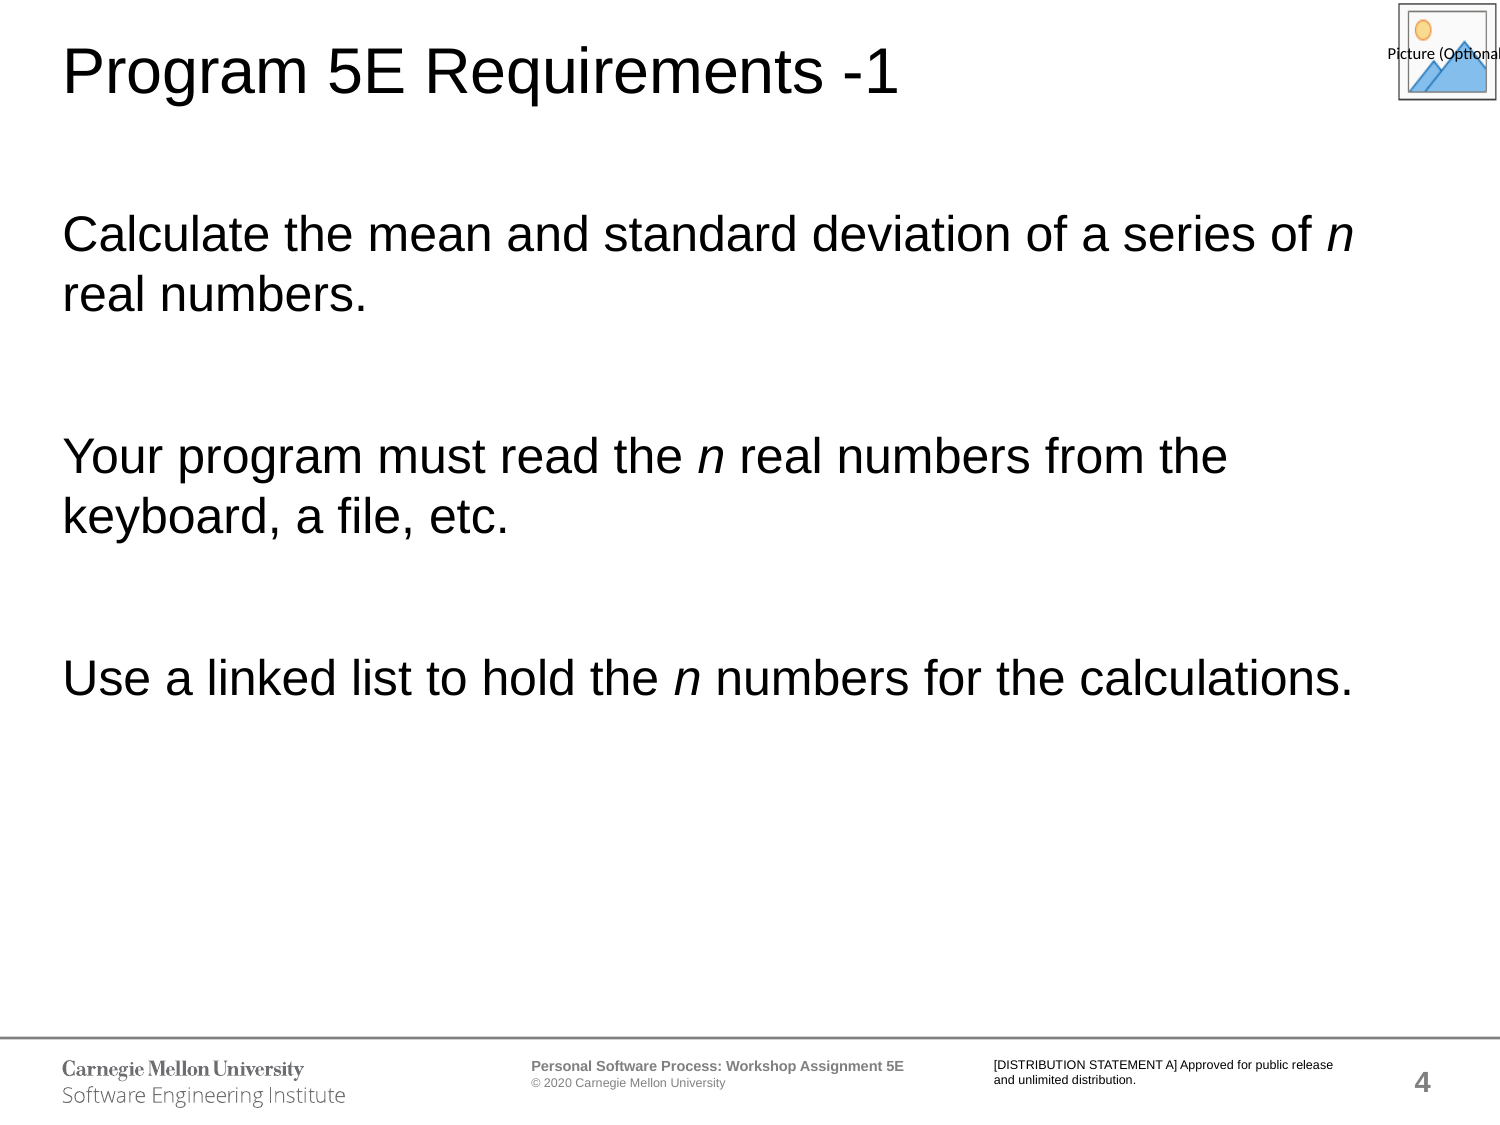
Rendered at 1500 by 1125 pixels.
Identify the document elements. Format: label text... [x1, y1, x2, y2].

picture [1394, 0, 1500, 105]
title Program 5E Requirements -1 [62, 37, 1338, 182]
list Calculate the mean and standard deviation of a series of n real numbers. Your program must read the n real numbers from the keyboard, a file, etc. Use a linked list to hold the n numbers for the calculations. [62, 201, 1432, 1000]
